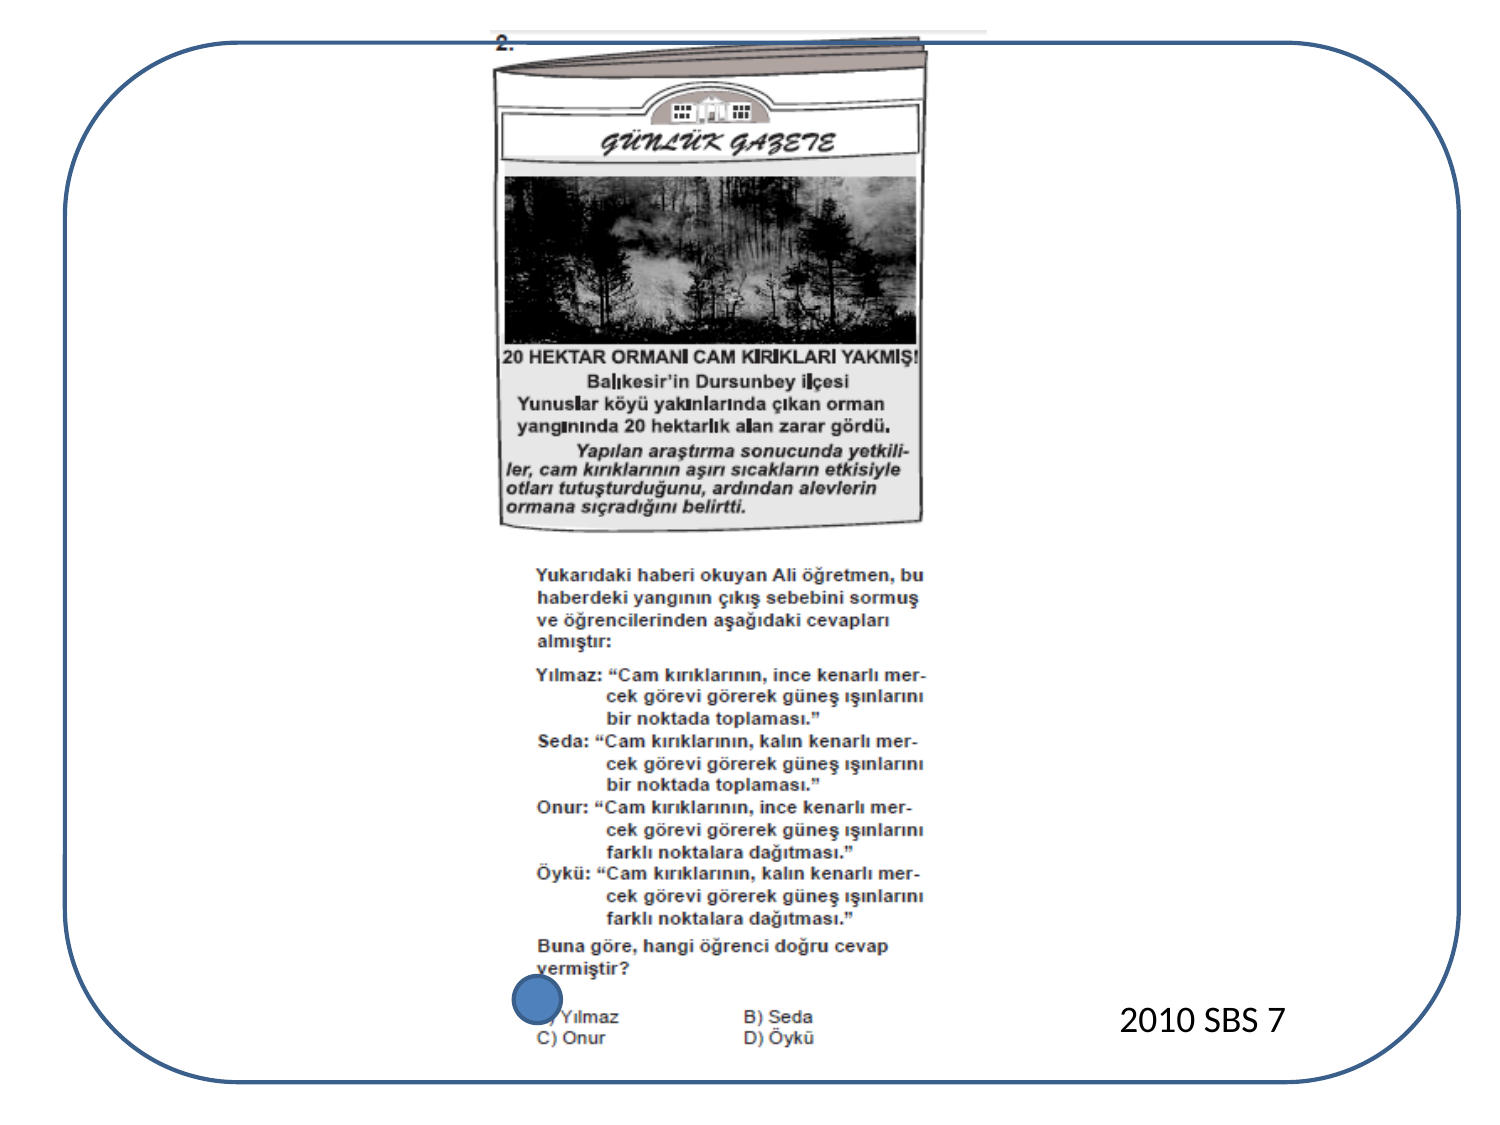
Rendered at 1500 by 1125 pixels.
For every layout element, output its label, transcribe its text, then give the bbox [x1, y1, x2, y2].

text_box 2010 SBS 7 [1104, 987, 1332, 1048]
picture [489, 30, 987, 1054]
text_box [62, 40, 1461, 1085]
